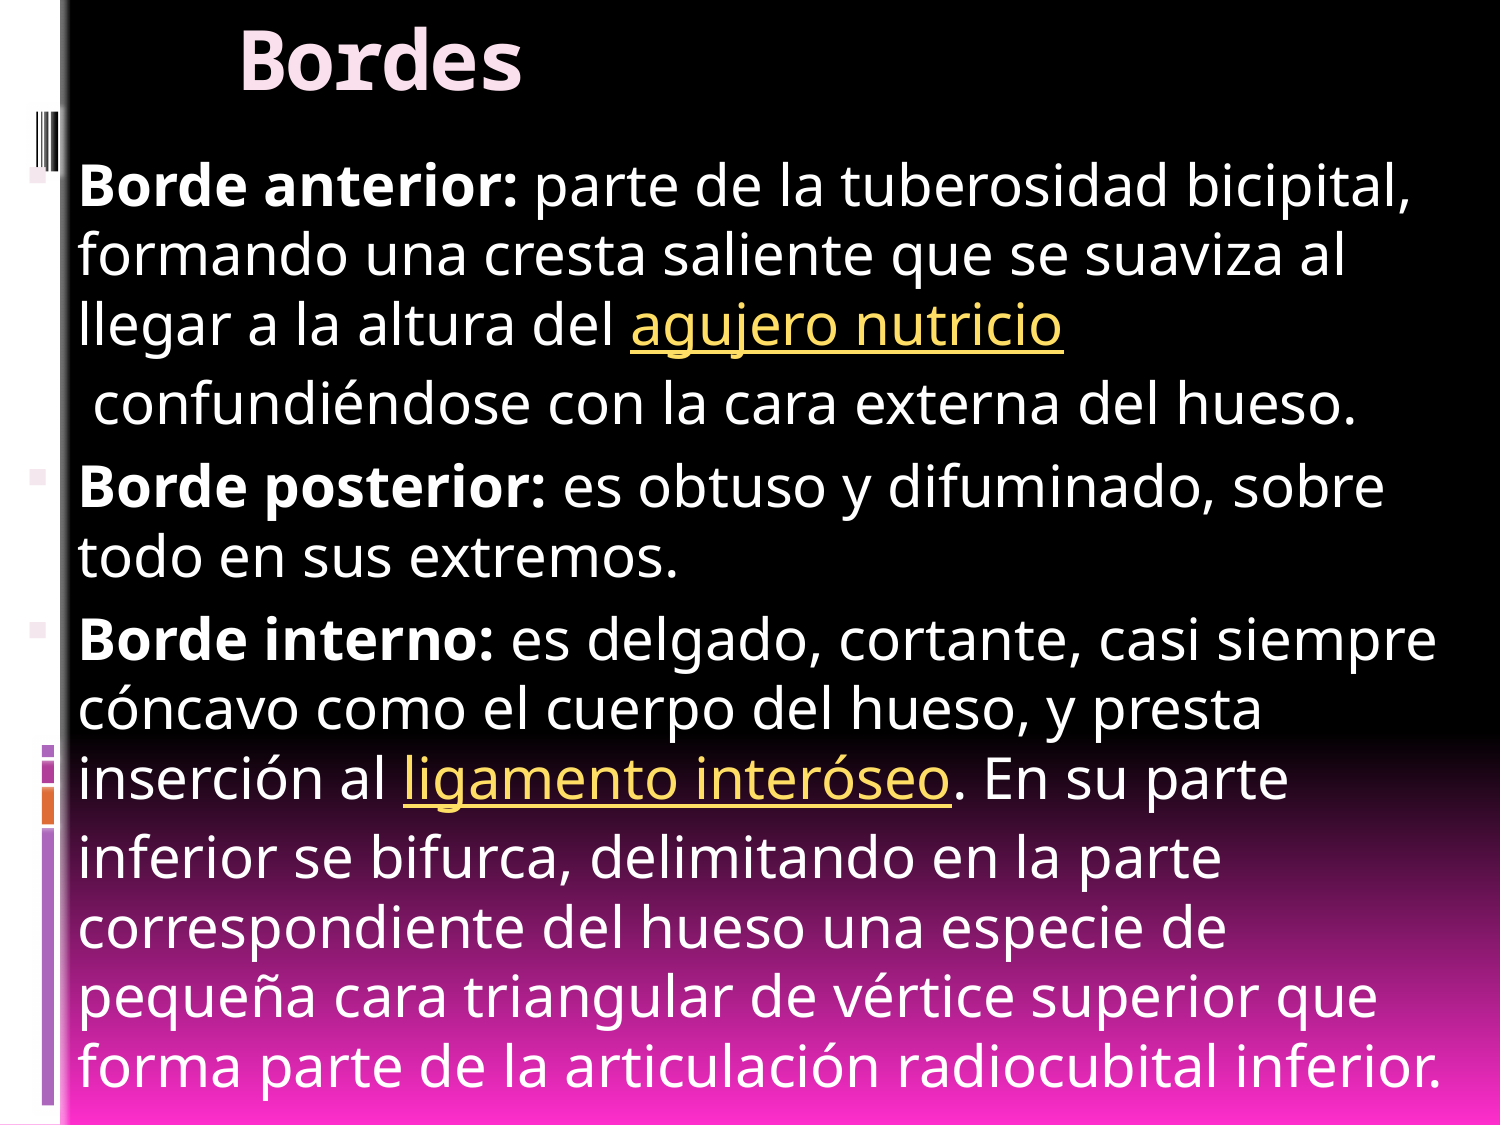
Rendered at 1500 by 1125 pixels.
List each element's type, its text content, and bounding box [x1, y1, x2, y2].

list Borde anterior: parte de la tuberosidad bicipital, formando una cresta saliente que se suaviza al llegar a la altura del agujero nutricio confundiéndose con la cara externa del hueso. Borde posterior: es obtuso y difuminado, sobre todo en sus extremos. Borde interno: es delgado, cortante, casi siempre cóncavo como el cuerpo del hueso, y presta inserción al ligamento interóseo. En su parte inferior se bifurca, delimitando en la parte correspondiente del hueso una especie de pequeña cara triangular de vértice superior que forma parte de la articulación radiocubital inferior. [0, 140, 1500, 1125]
title Bordes [222, 0, 1425, 140]
